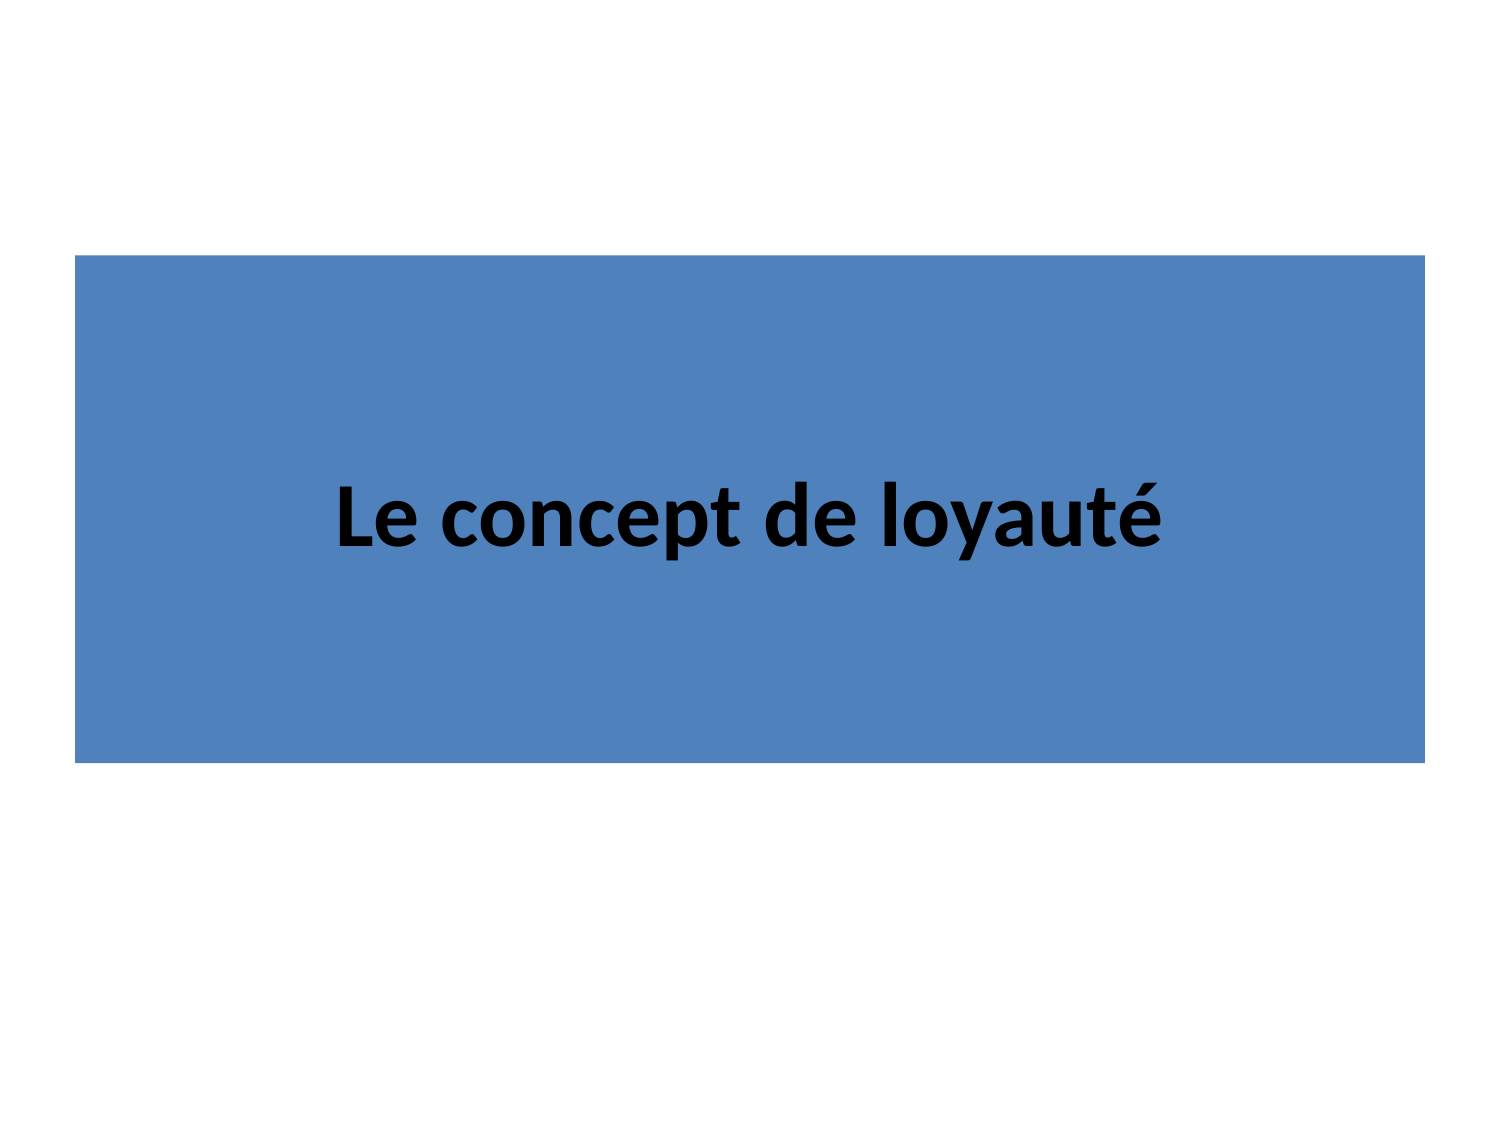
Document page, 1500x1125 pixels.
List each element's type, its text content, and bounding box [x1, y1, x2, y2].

title Le concept de loyauté [75, 255, 1425, 764]
